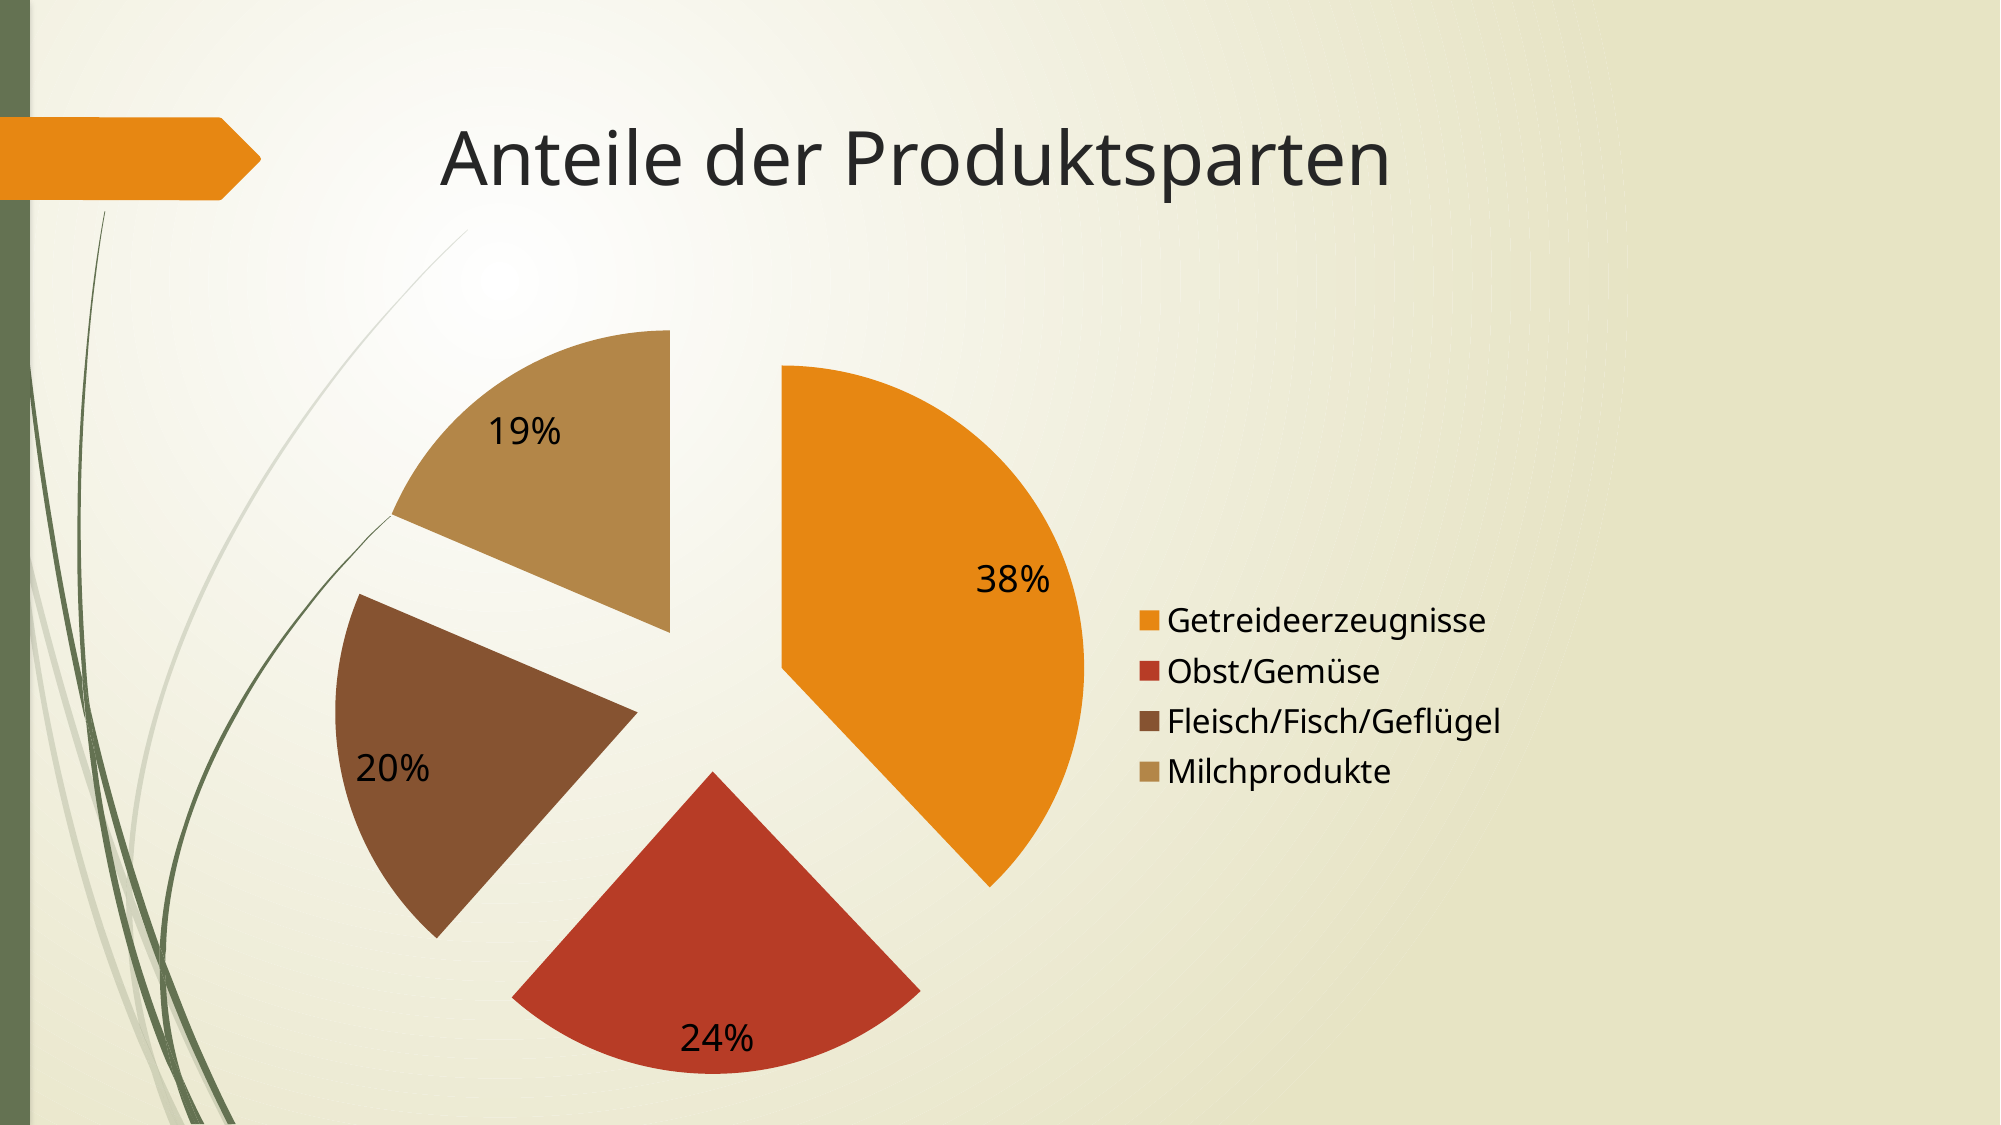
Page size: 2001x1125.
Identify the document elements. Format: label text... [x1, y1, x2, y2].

title Anteile der Produktsparten [425, 102, 1888, 313]
chart [294, 301, 1525, 1090]
